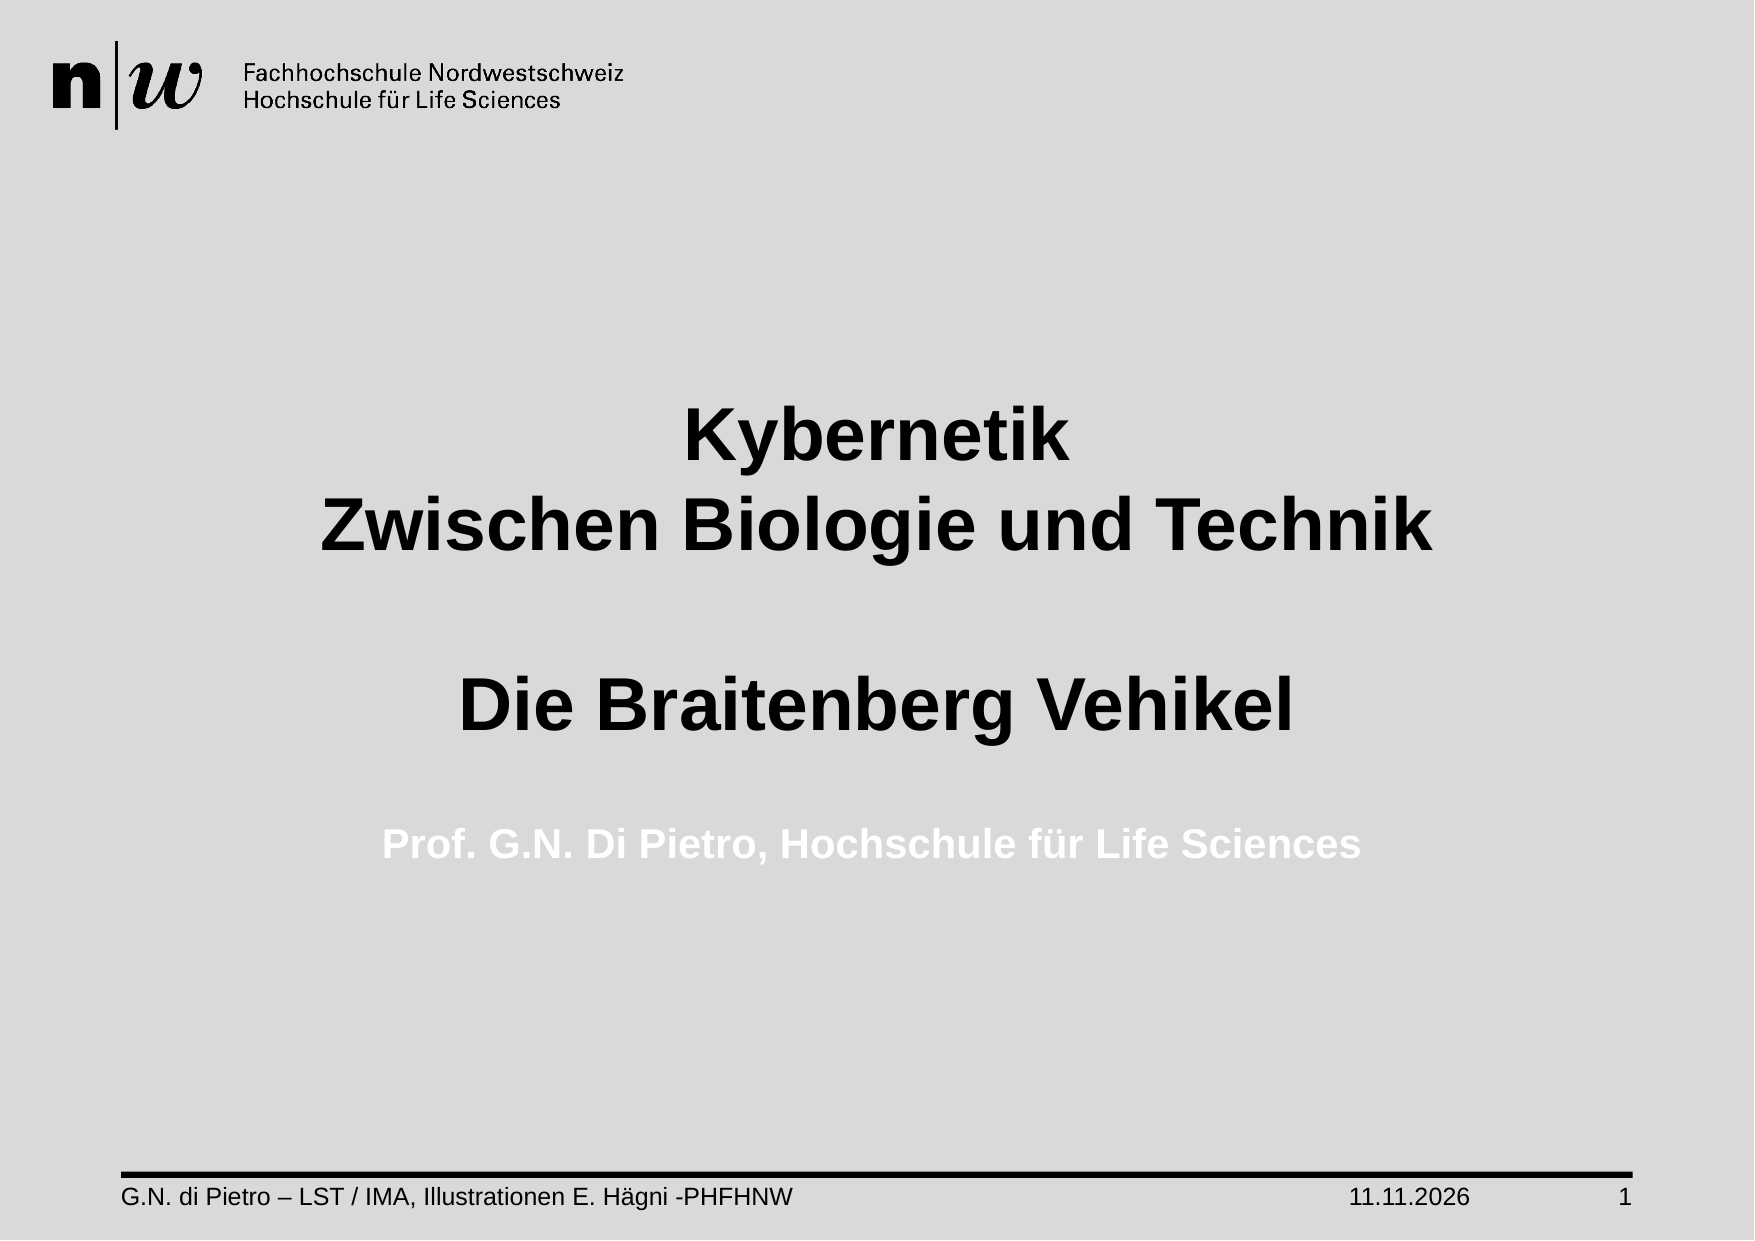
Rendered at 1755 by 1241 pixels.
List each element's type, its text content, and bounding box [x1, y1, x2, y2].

picture [53, 41, 623, 130]
slide_number 1 [1490, 1180, 1633, 1211]
footer G.N. di Pietro – LST / IMA, Illustrationen E. Hägni -PHFHNW [120, 1180, 1349, 1211]
text_box Prof. G.N. Di Pietro, Hochschule für Life Sciences [258, 809, 1487, 1127]
text_box Kybernetik Zwischen Biologie und Technik Die Braitenberg Vehikel [131, 385, 1623, 652]
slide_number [1349, 1180, 1490, 1211]
